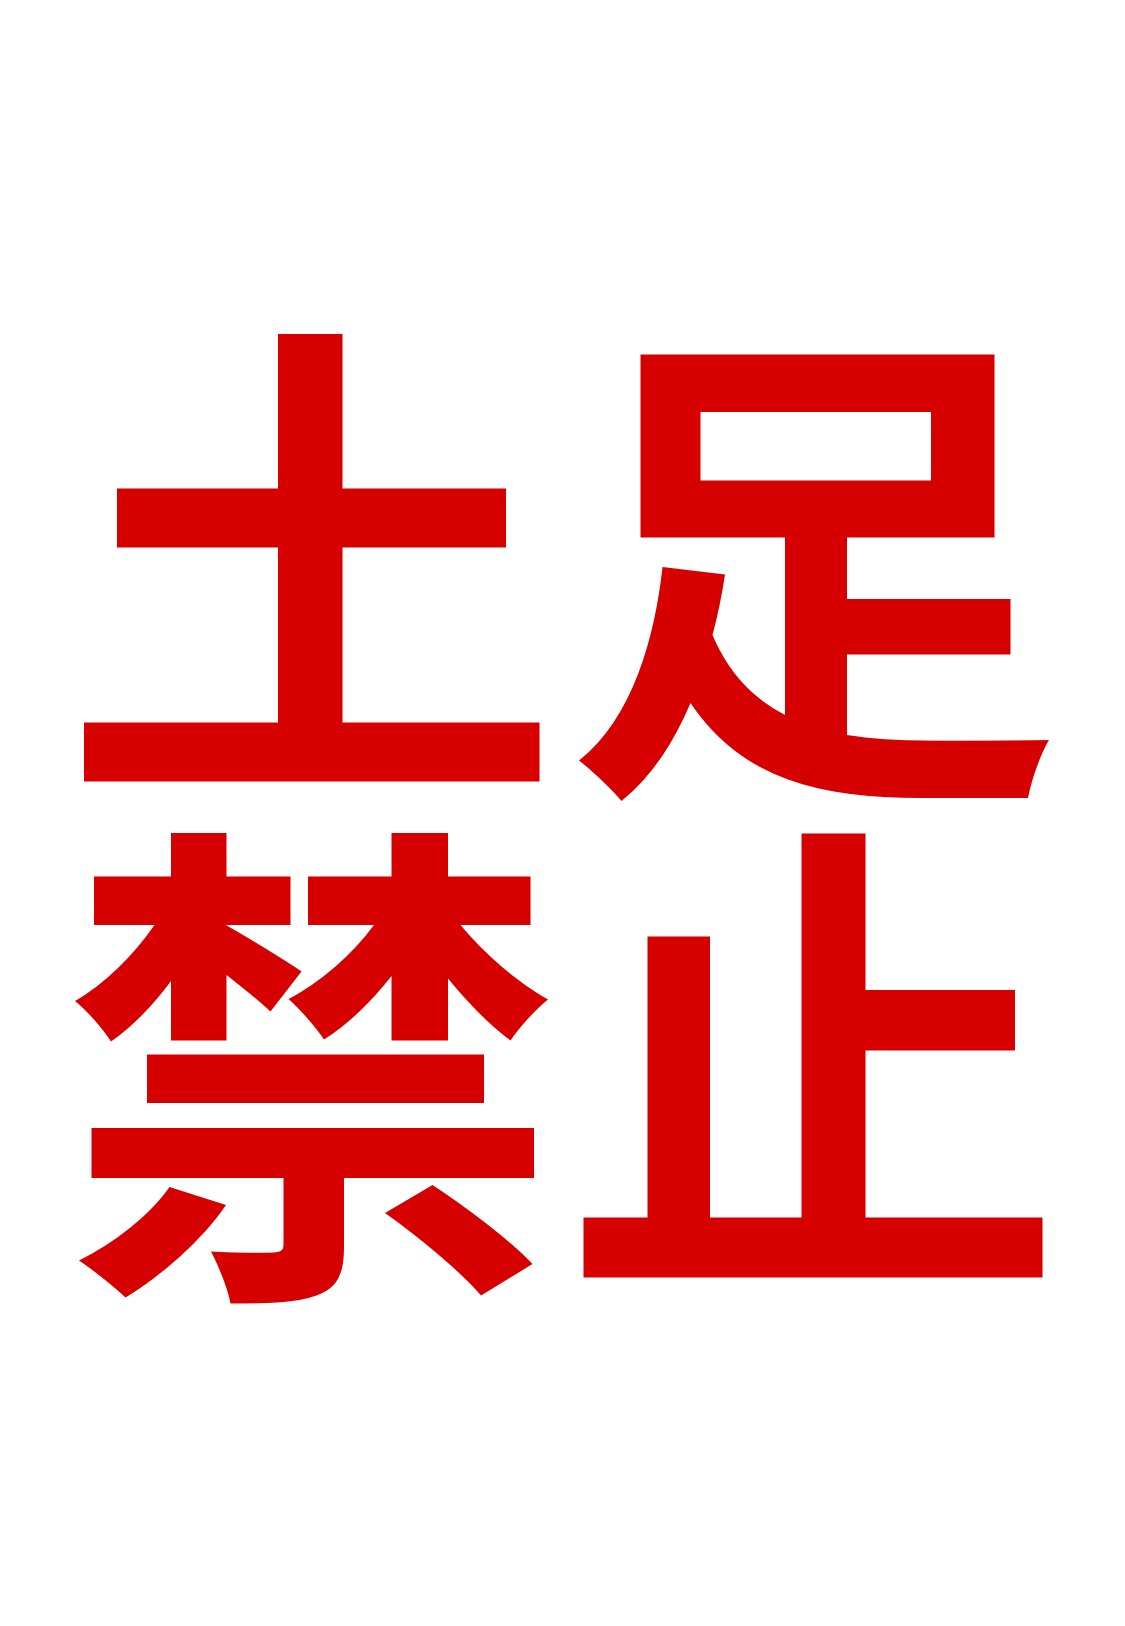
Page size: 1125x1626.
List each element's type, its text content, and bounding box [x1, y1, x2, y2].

text_box 土足禁止 [1, 351, 1125, 1367]
